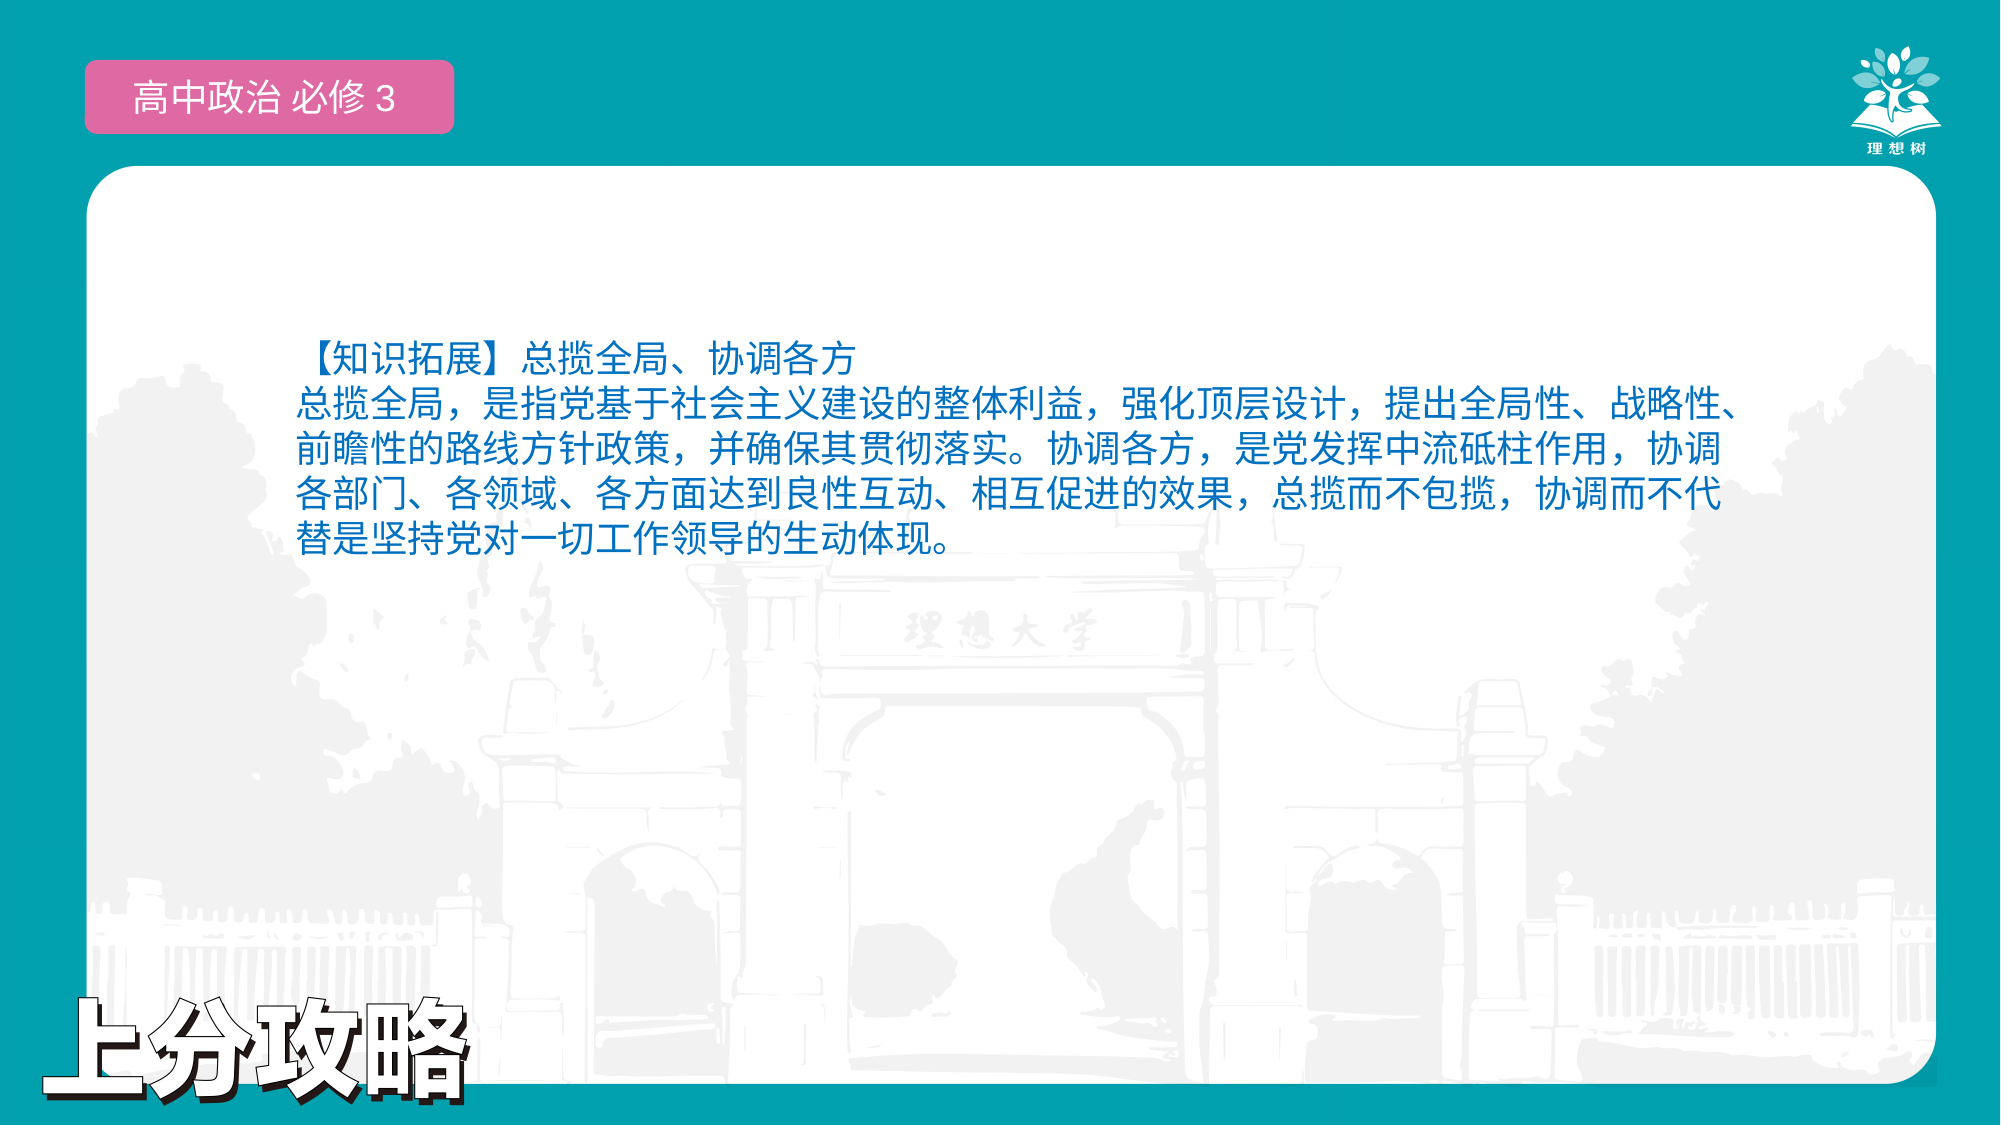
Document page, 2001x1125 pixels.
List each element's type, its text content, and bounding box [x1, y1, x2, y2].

text_box 【知识拓展】总揽全局、协调各方 总揽全局，是指党基于社会主义建设的整体利益，强化顶层设计，提出全局性、战略性、前瞻性的路线方针政策，并确保其贯彻落实。协调各方，是党发挥中流砥柱作用，协调各部门、各领域、各方面达到良性互动、相互促进的效果，总揽而不包揽，协调而不代替是坚持党对一切工作领导的生动体现。 [280, 327, 1737, 568]
text_box 高中政治 必修3 [83, 58, 456, 135]
picture [0, 0, 2001, 1125]
